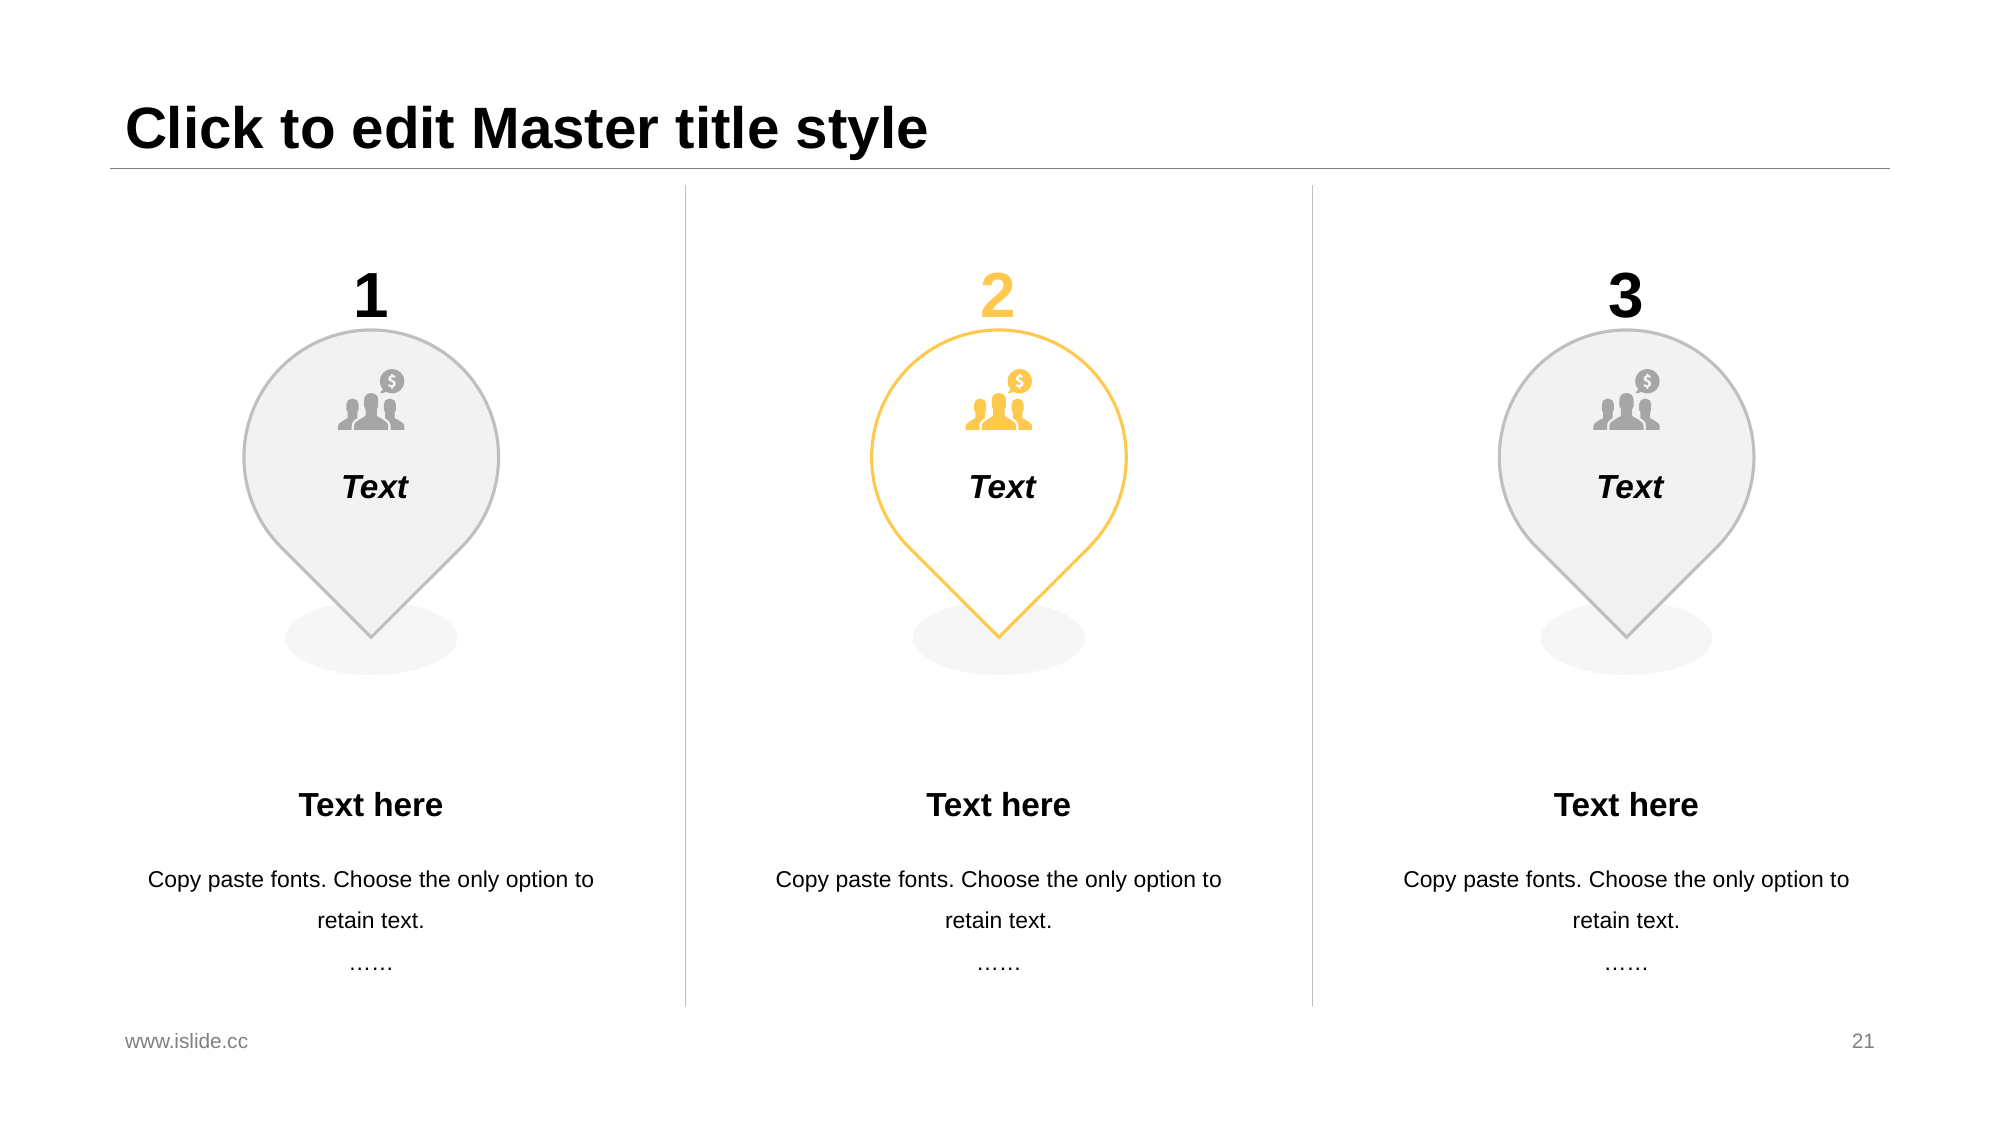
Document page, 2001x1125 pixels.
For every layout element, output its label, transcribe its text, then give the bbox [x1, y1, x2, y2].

footer www.islide.cc [109, 1023, 790, 1058]
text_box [108, 185, 1890, 1007]
title Click to edit Master title style [109, 0, 1890, 169]
slide_number 21 [1412, 1023, 1890, 1058]
